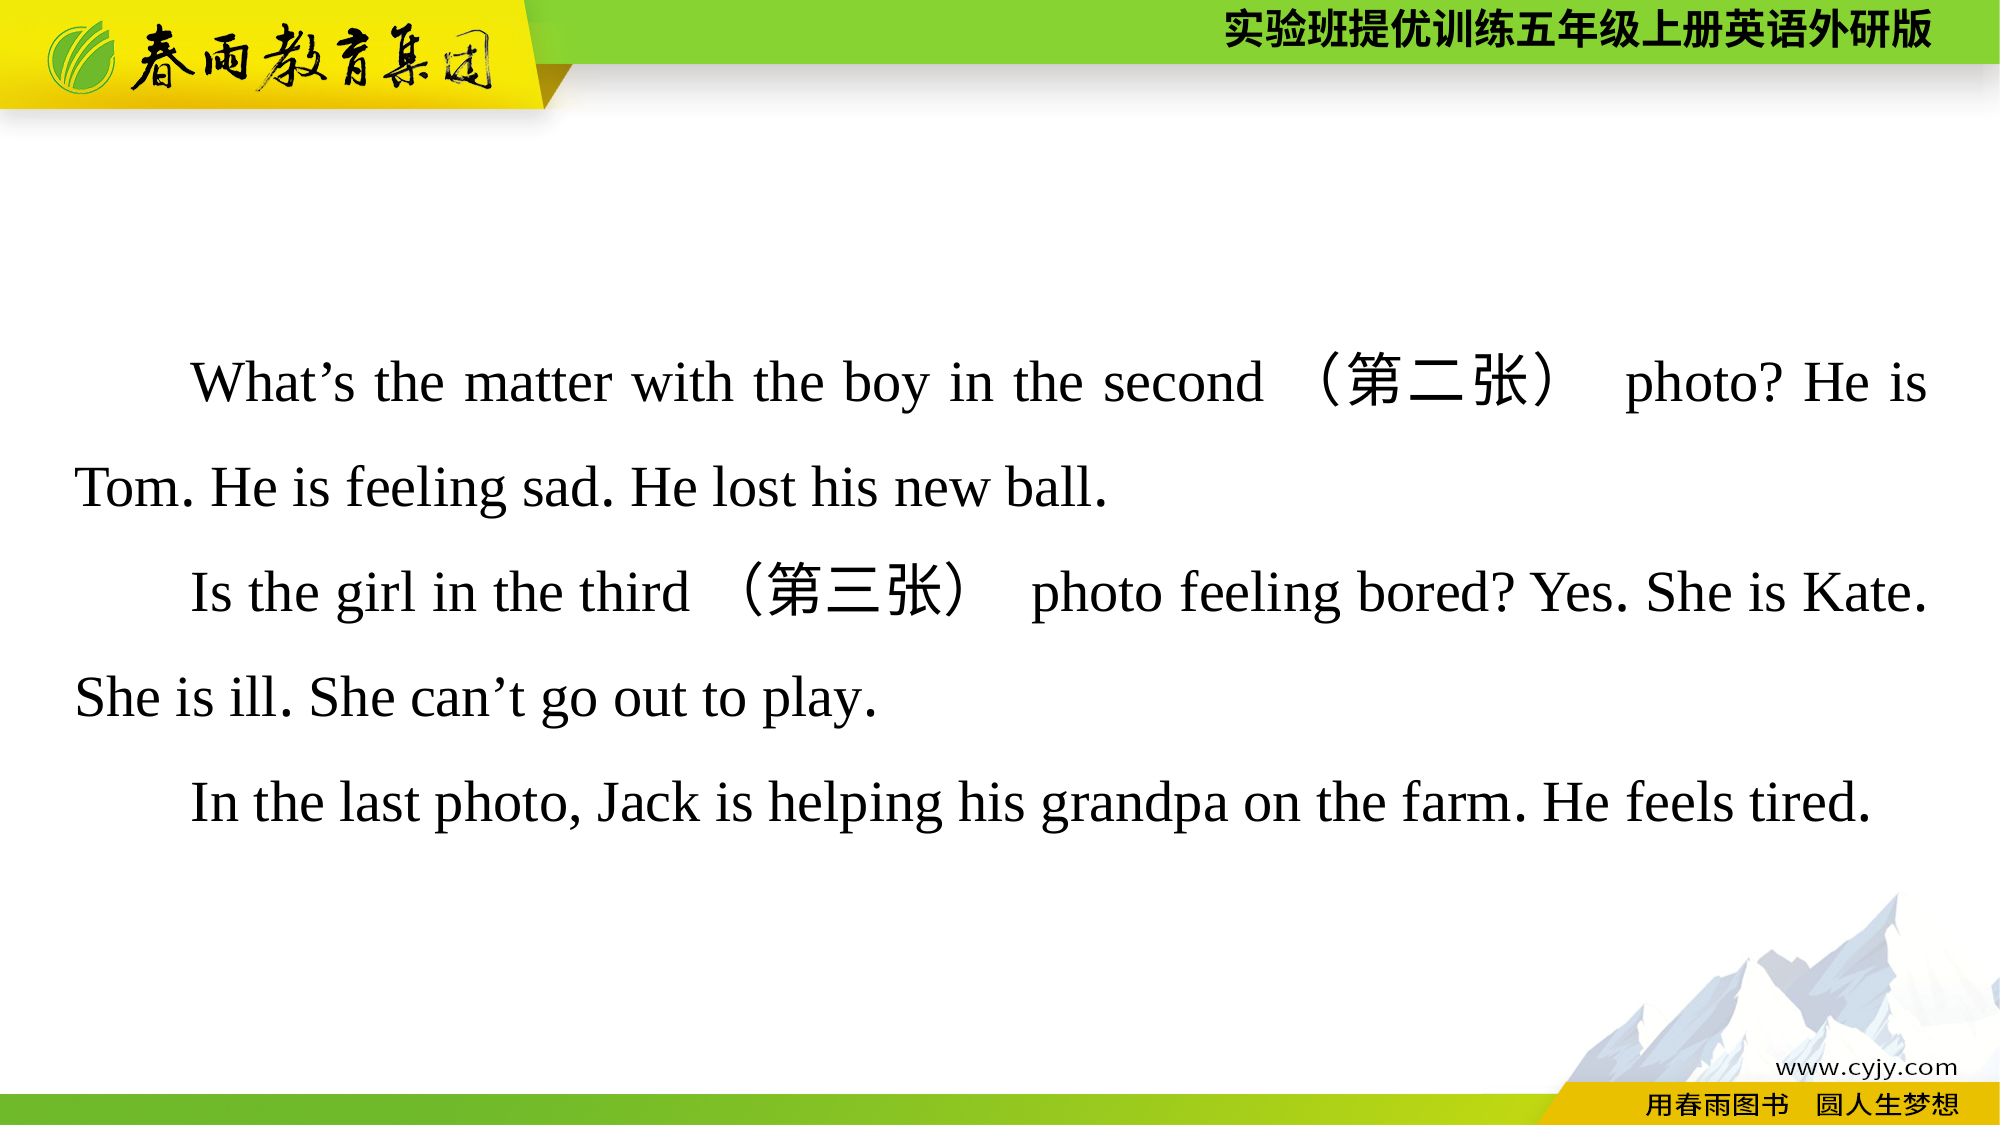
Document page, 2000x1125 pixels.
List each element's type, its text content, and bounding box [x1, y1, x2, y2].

list What’s the matter with the boy in the second（第二张） photo? He is Tom. He is feeling sad. He lost his new ball. Is the girl in the third（第三张） photo feeling bored? Yes. She is Kate. She is ill. She can’t go out to play. In the last photo, Jack is helping his grandpa on the farm. He feels tired. [59, 300, 1944, 846]
picture [0, 0, 2000, 1125]
